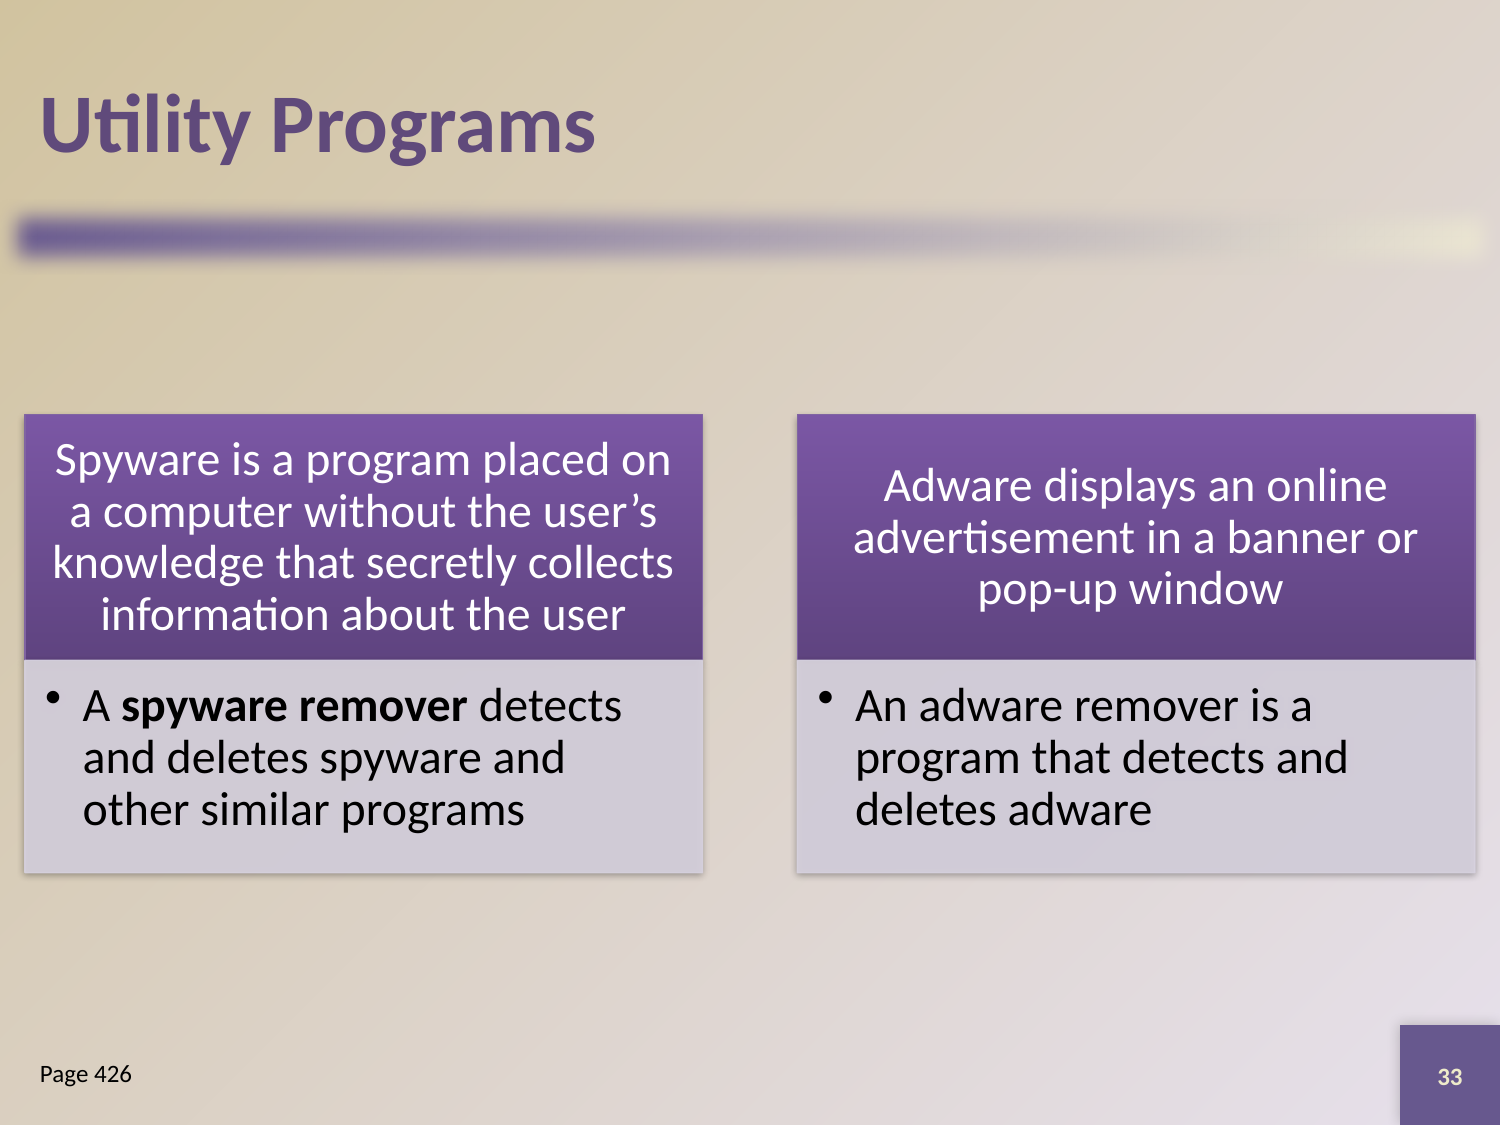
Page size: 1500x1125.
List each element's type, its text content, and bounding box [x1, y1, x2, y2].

title Utility Programs [24, 24, 1475, 213]
list Page 426 [24, 1050, 300, 1125]
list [24, 262, 1476, 1026]
slide_number 33 [1400, 1025, 1500, 1125]
